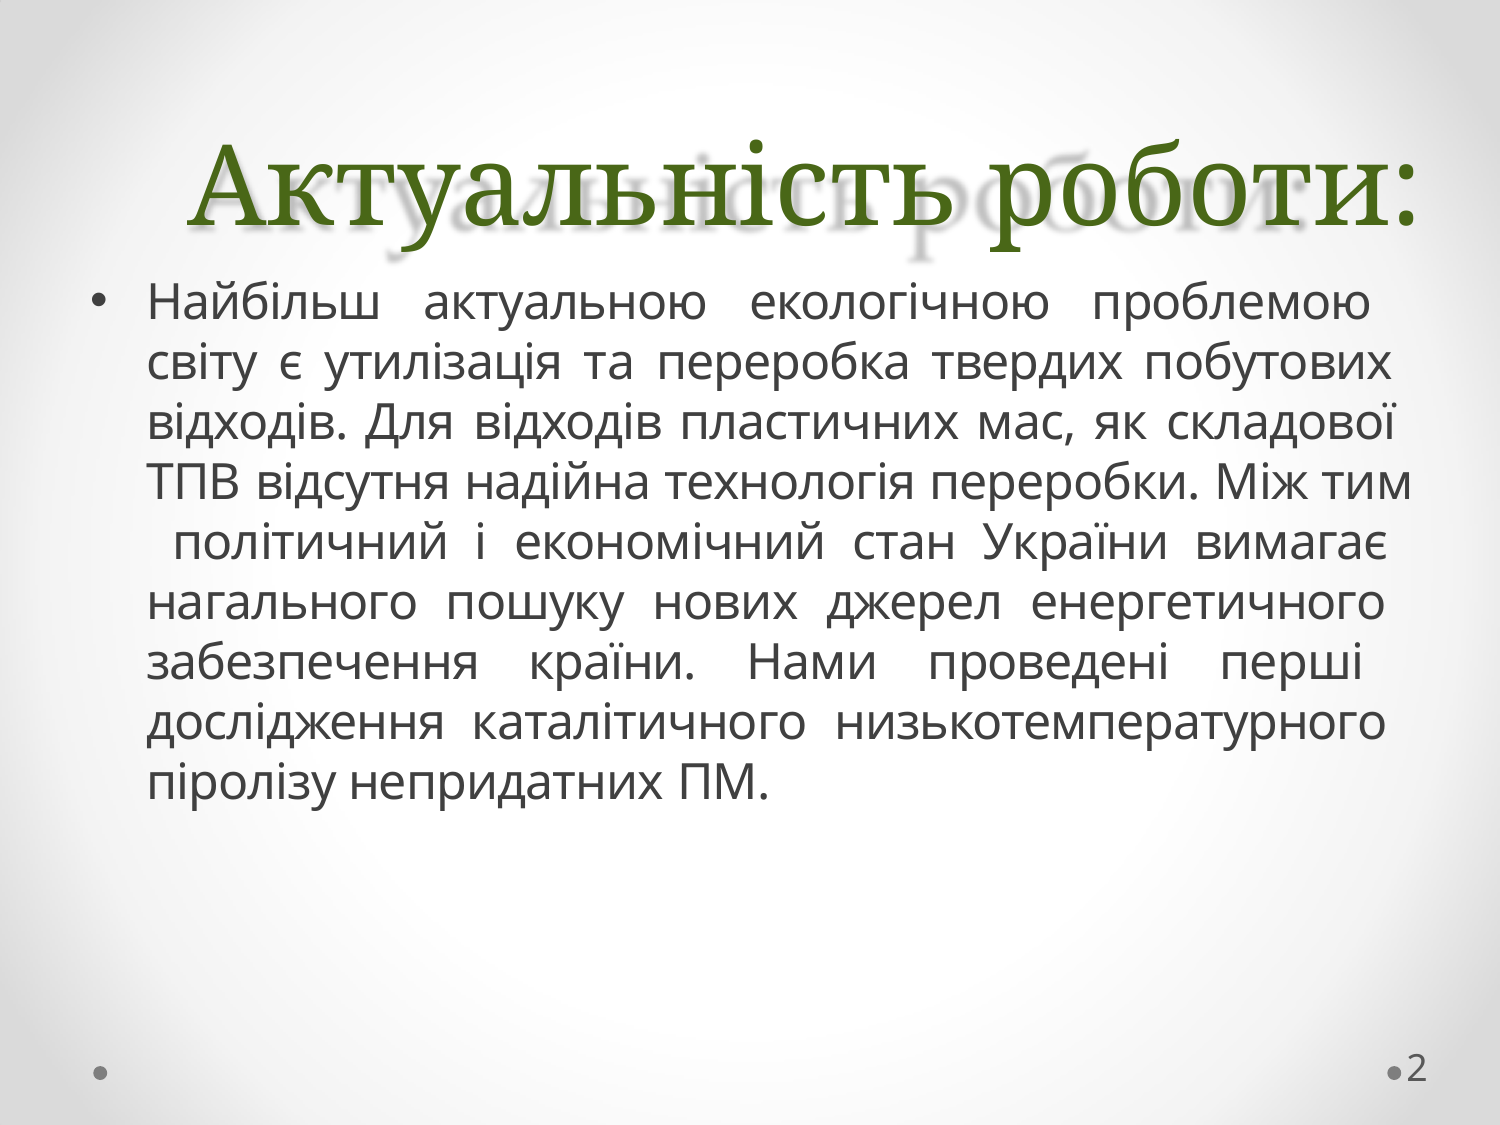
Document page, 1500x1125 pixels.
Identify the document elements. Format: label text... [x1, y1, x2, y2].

text_box Найбільш актуальною екологічною проблемою світу є утилізація та переробка твердих побутових відходів. Для відходів пластичних мас, як складової ТПВ відсутня надійна технологія переробки. Між тим політичний і економічний стан України вимагає нагального пошуку нових джерел енергетичного забезпечення країни. Нами проведені перші дослідження каталітичного низькотемпературного піролізу непридатних ПМ. [87, 269, 1414, 810]
title Актуальність роботи: [75, 5, 1425, 301]
picture [0, 0, 1500, 1125]
slide_number 2 [1402, 1054, 1458, 1125]
